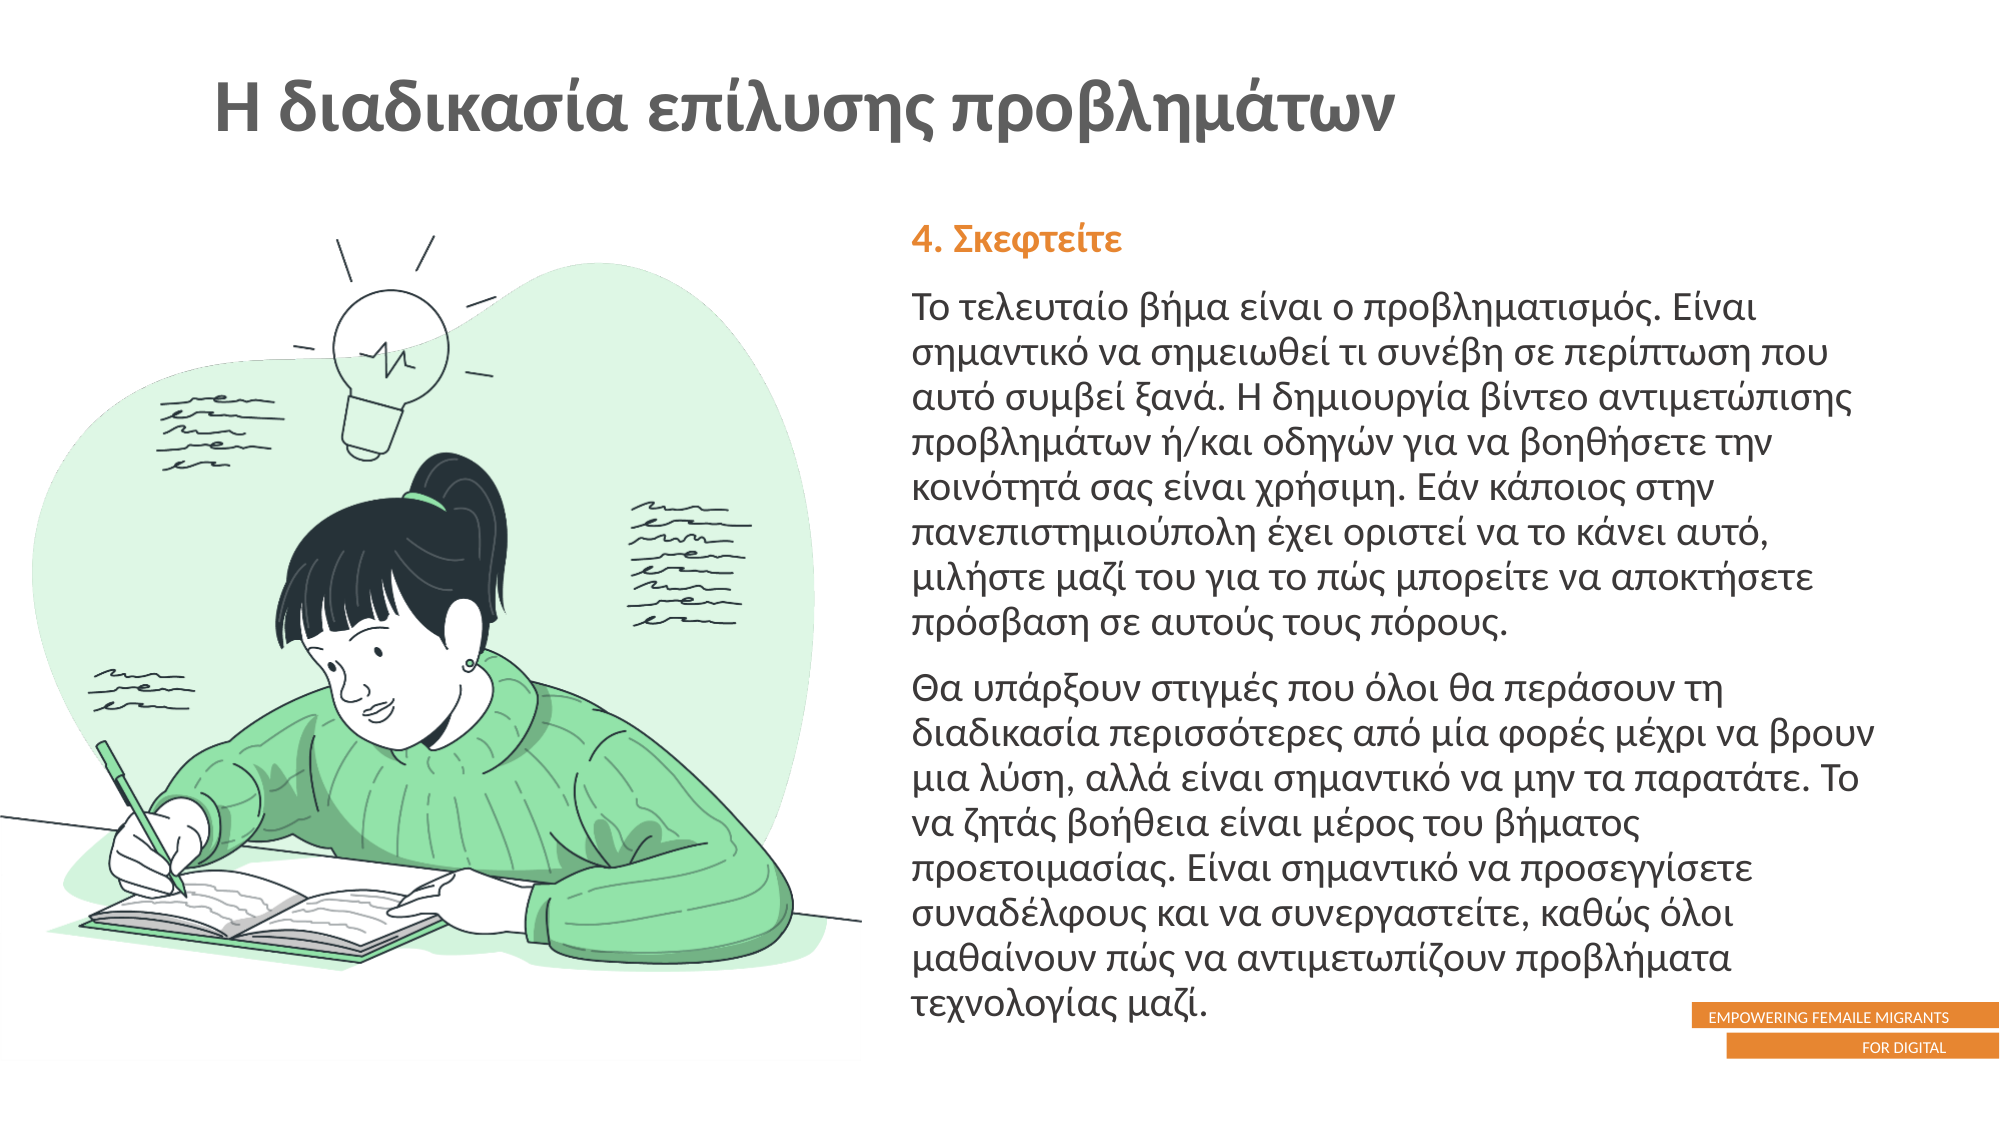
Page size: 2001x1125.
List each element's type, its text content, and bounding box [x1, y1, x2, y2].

text_box 4. Σκεφτείτε Το τελευταίο βήμα είναι ο προβληματισμός. Είναι σημαντικό να σημειωθεί τι συνέβη σε περίπτωση που αυτό συμβεί ξανά. Η δημιουργία βίντεο αντιμετώπισης προβλημάτων ή/και οδηγών για να βοηθήσετε την κοινότητά σας είναι χρήσιμη. Εάν κάποιος στην πανεπιστημιούπολη έχει οριστεί να το κάνει αυτό, μιλήστε μαζί του για το πώς μπορείτε να αποκτήσετε πρόσβαση σε αυτούς τους πόρους. Θα υπάρξουν στιγμές που όλοι θα περάσουν τη διαδικασία περισσότερες από μία φορές μέχρι να βρουν μια λύση, αλλά είναι σημαντικό να μην τα παρατάτε. Το να ζητάς βοήθεια είναι μέρος του βήματος προετοιμασίας. Είναι σημαντικό να προσεγγίσετε συναδέλφους και να συνεργαστείτε, καθώς όλοι μαθαίνουν πώς να αντιμετωπίζουν προβλήματα τεχνολογίας μαζί. [896, 209, 1928, 1004]
picture [0, 235, 862, 1061]
text_box Η διαδικασία επίλυσης προβλημάτων [199, 59, 1939, 217]
